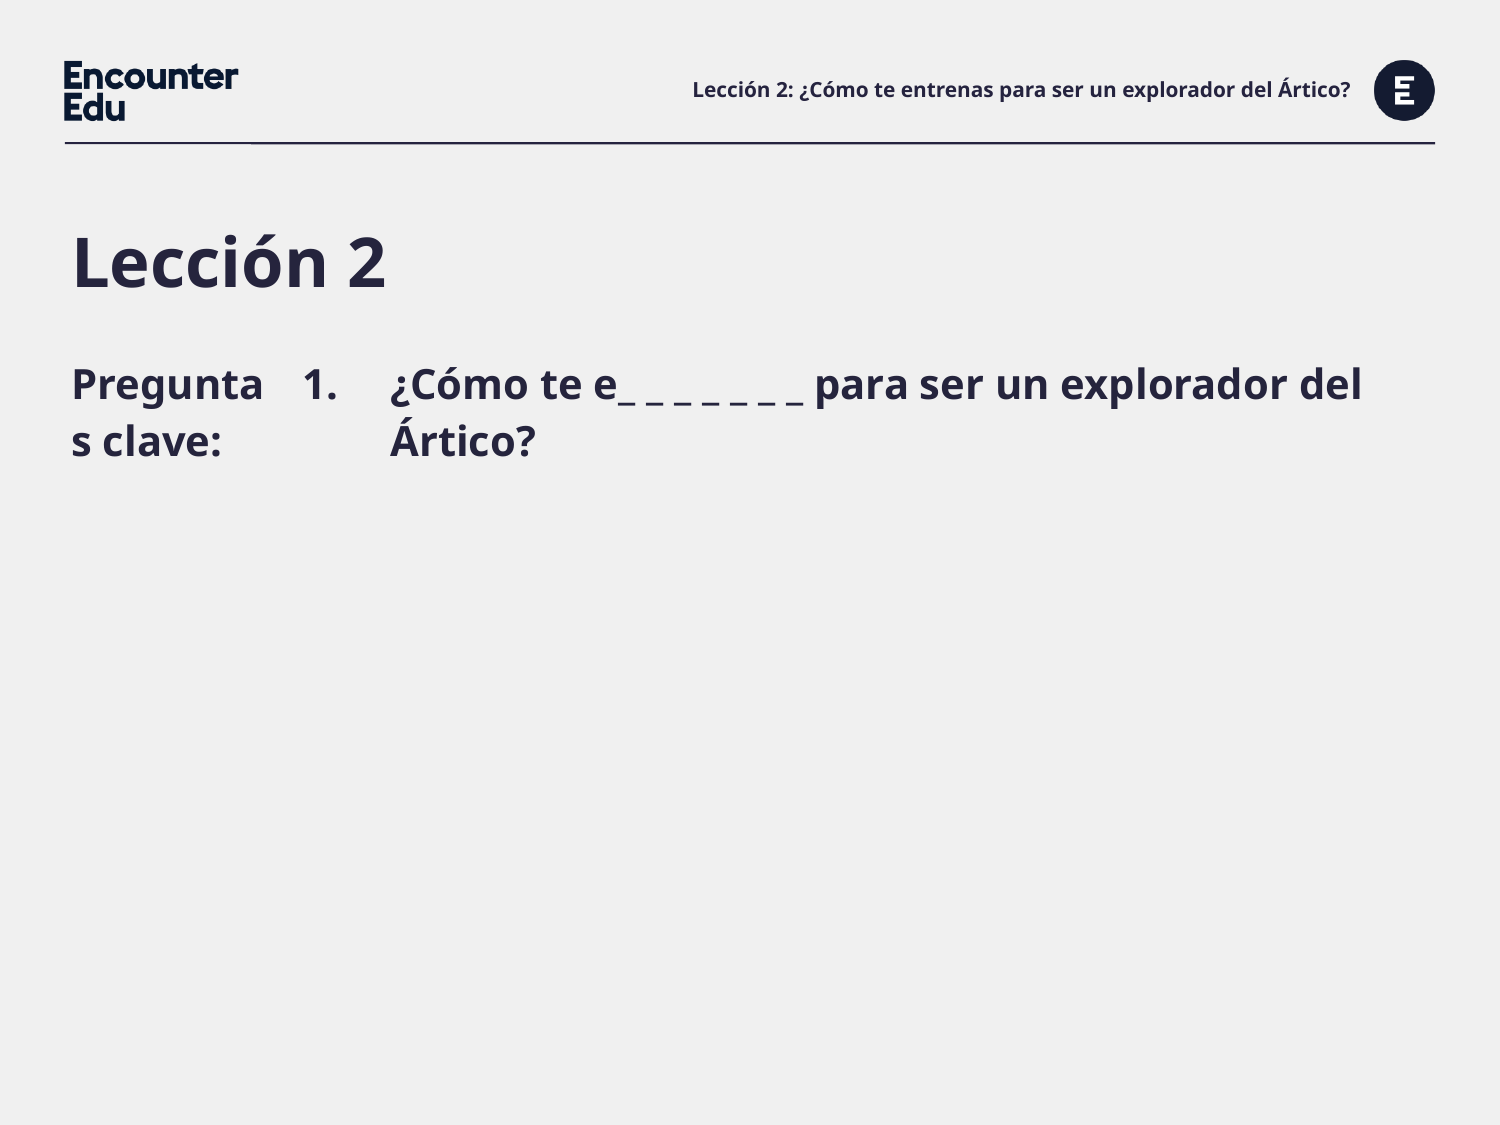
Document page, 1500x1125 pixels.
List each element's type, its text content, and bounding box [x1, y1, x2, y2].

table_header ¿Cómo te e_ _ _ _ _ _ _ para ser un explorador del Ártico? [288, 347, 1468, 634]
text_box Lección 2 [56, 211, 910, 309]
picture [60, 59, 243, 122]
picture [1372, 58, 1436, 122]
table_header Preguntas clave: [56, 347, 288, 634]
title Lección 2: ¿Cómo te entrenas para ser un explorador del Ártico? [675, 67, 1359, 114]
